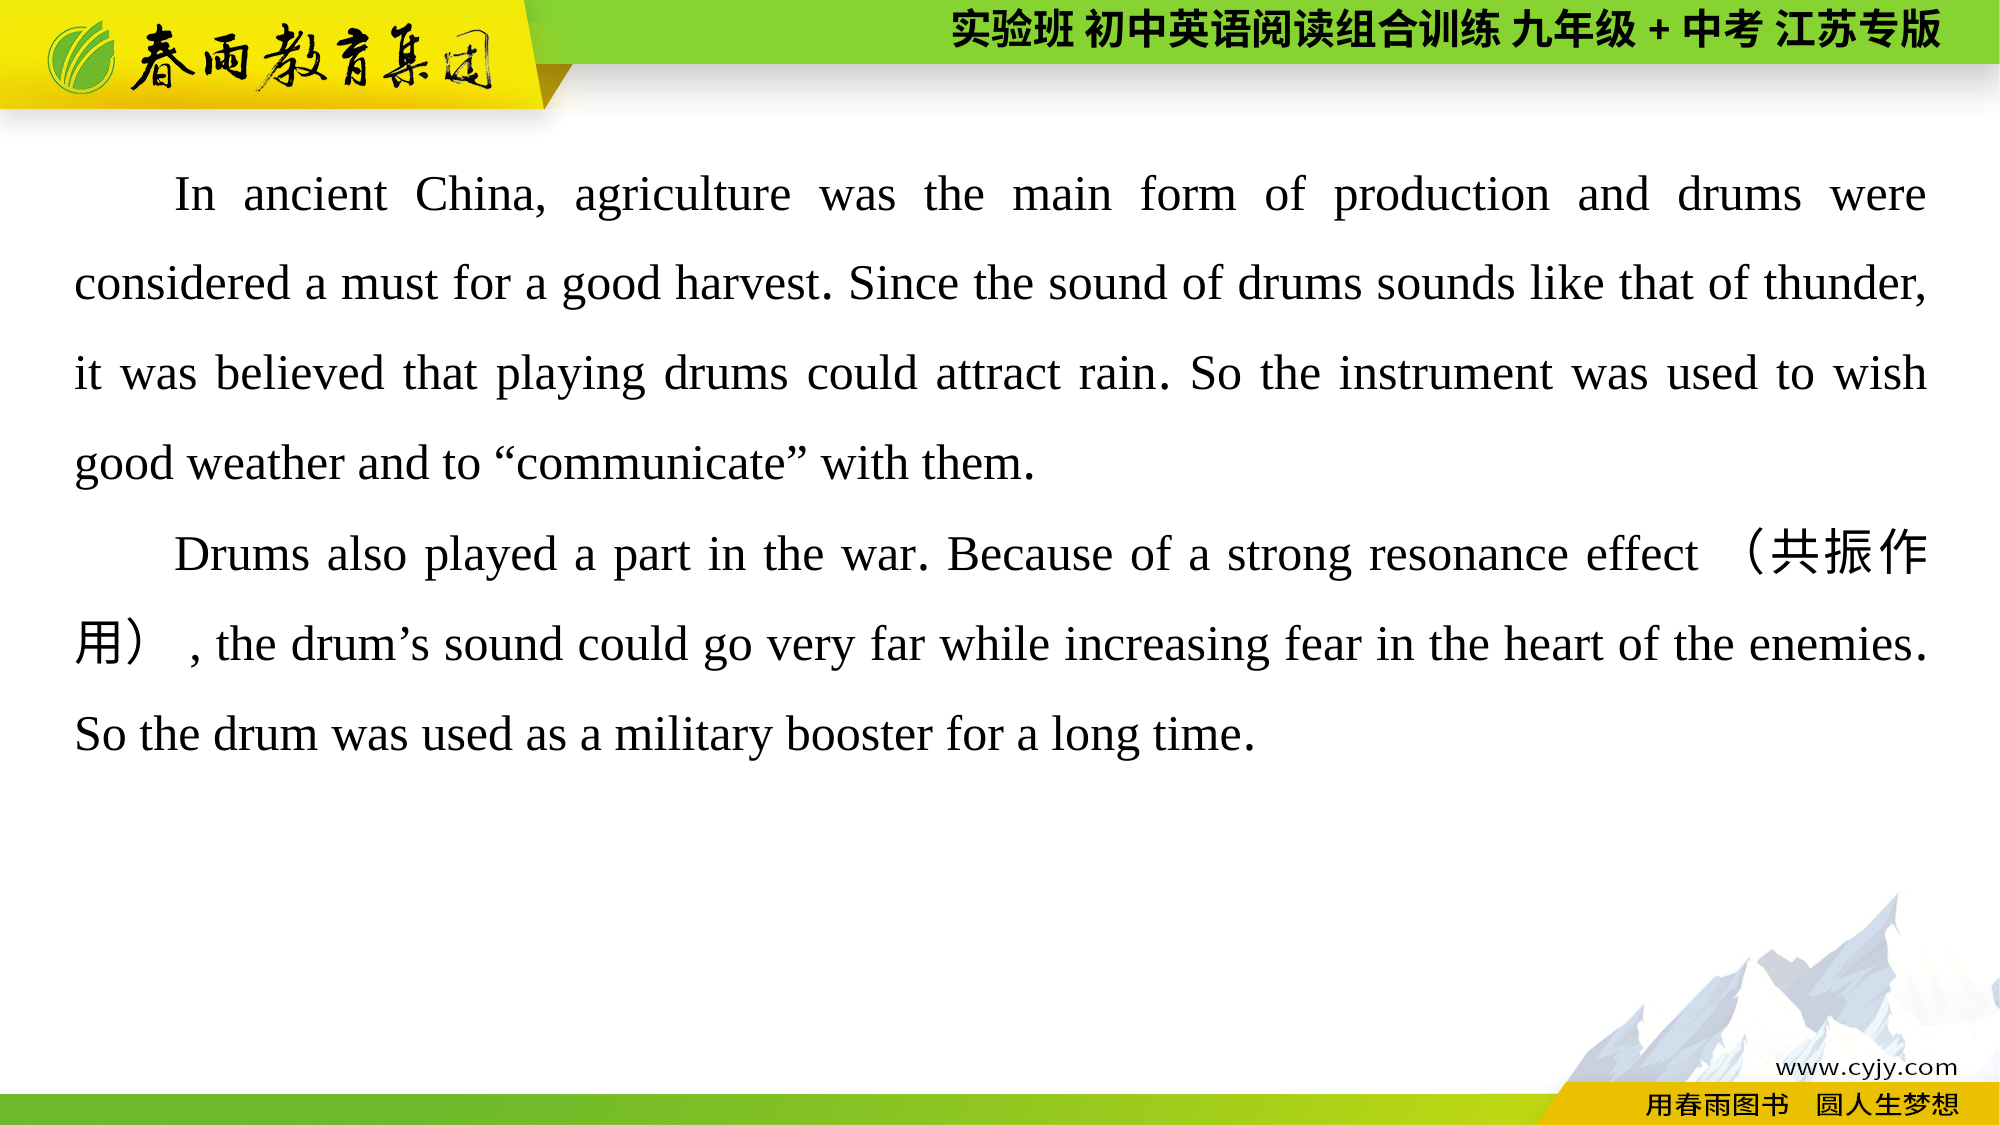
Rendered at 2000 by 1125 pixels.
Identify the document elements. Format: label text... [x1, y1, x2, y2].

list In ancient China, agriculture was the main form of production and drums were considered a must for a good harvest. Since the sound of drums sounds like that of thunder, it was believed that playing drums could attract rain. So the instrument was used to wish good weather and to “communicate” with them. Drums also played a part in the war. Because of a strong resonance effect（共振作用）, the drum’s sound could go very far while increasing fear in the heart of the enemies. So the drum was used as a military booster for a long time. [59, 122, 1944, 774]
picture [0, 0, 2000, 1125]
